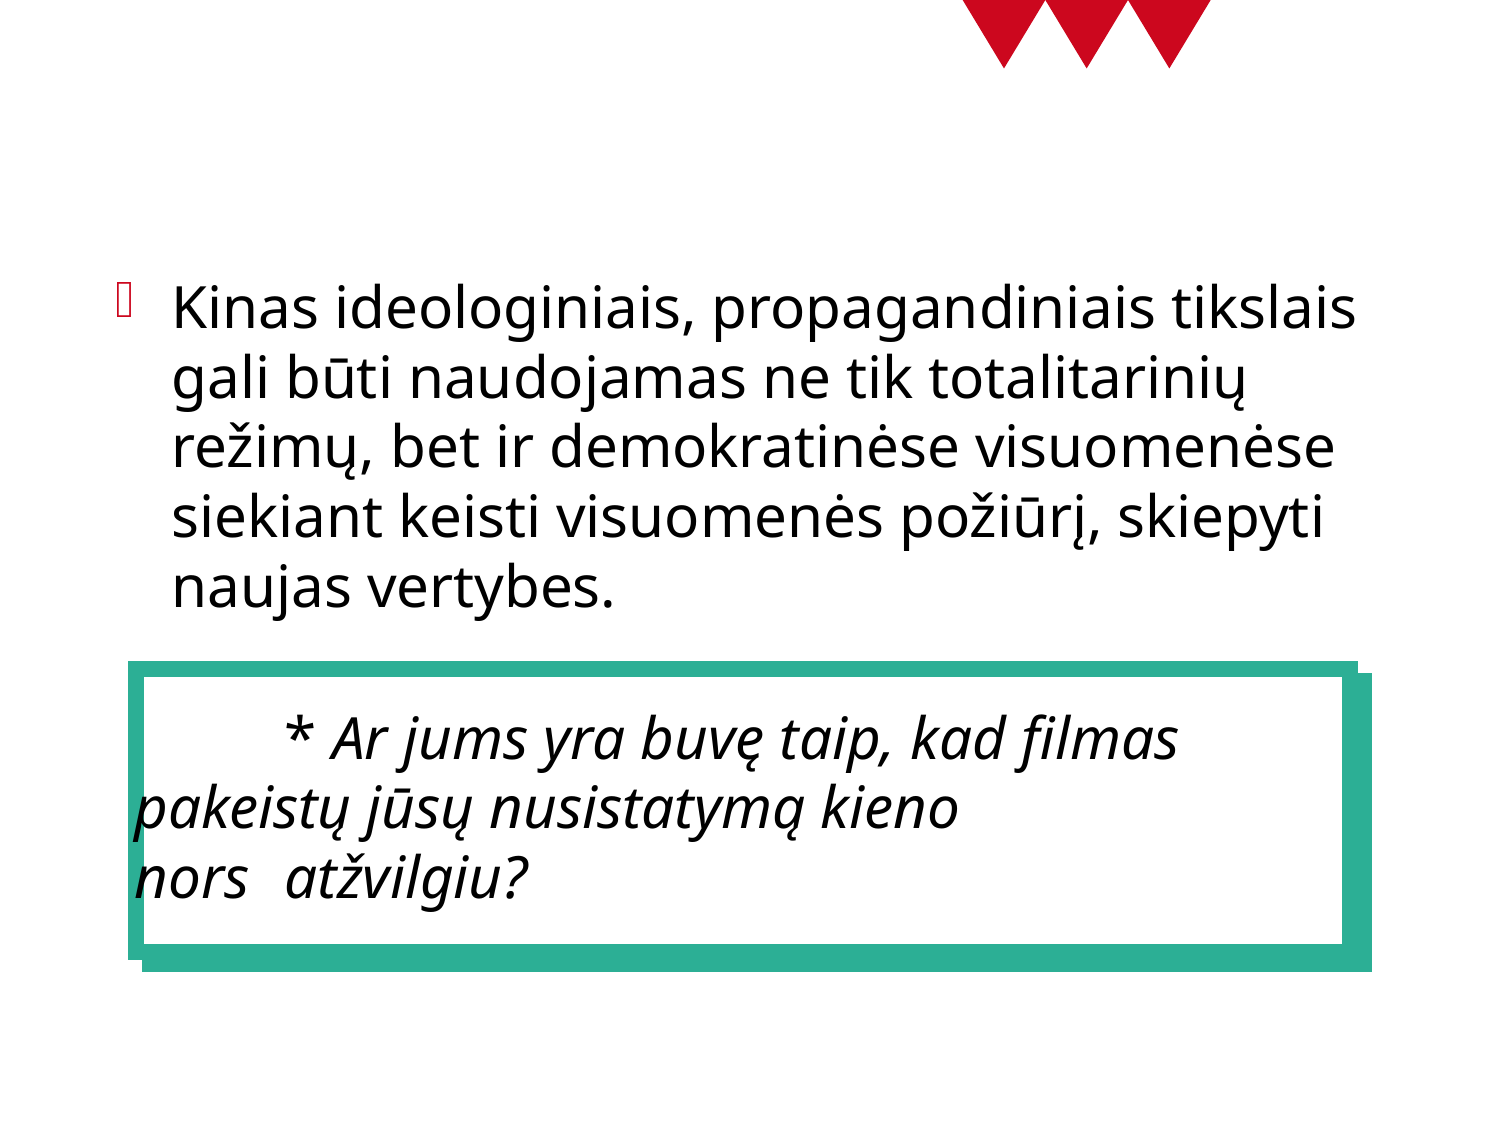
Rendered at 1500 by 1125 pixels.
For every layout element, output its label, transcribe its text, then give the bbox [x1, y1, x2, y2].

list Kinas ideologiniais, propagandiniais tikslais gali būti naudojamas ne tik totalitarinių režimų, bet ir demokratinėse visuomenėse siekiant keisti visuomenės požiūrį, skiepyti naujas vertybes. * Ar jums yra buvę taip, kad filmas pakeistų jūsų nusistatymą kieno nors atžvilgiu? [100, 262, 1400, 941]
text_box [135, 668, 1365, 965]
